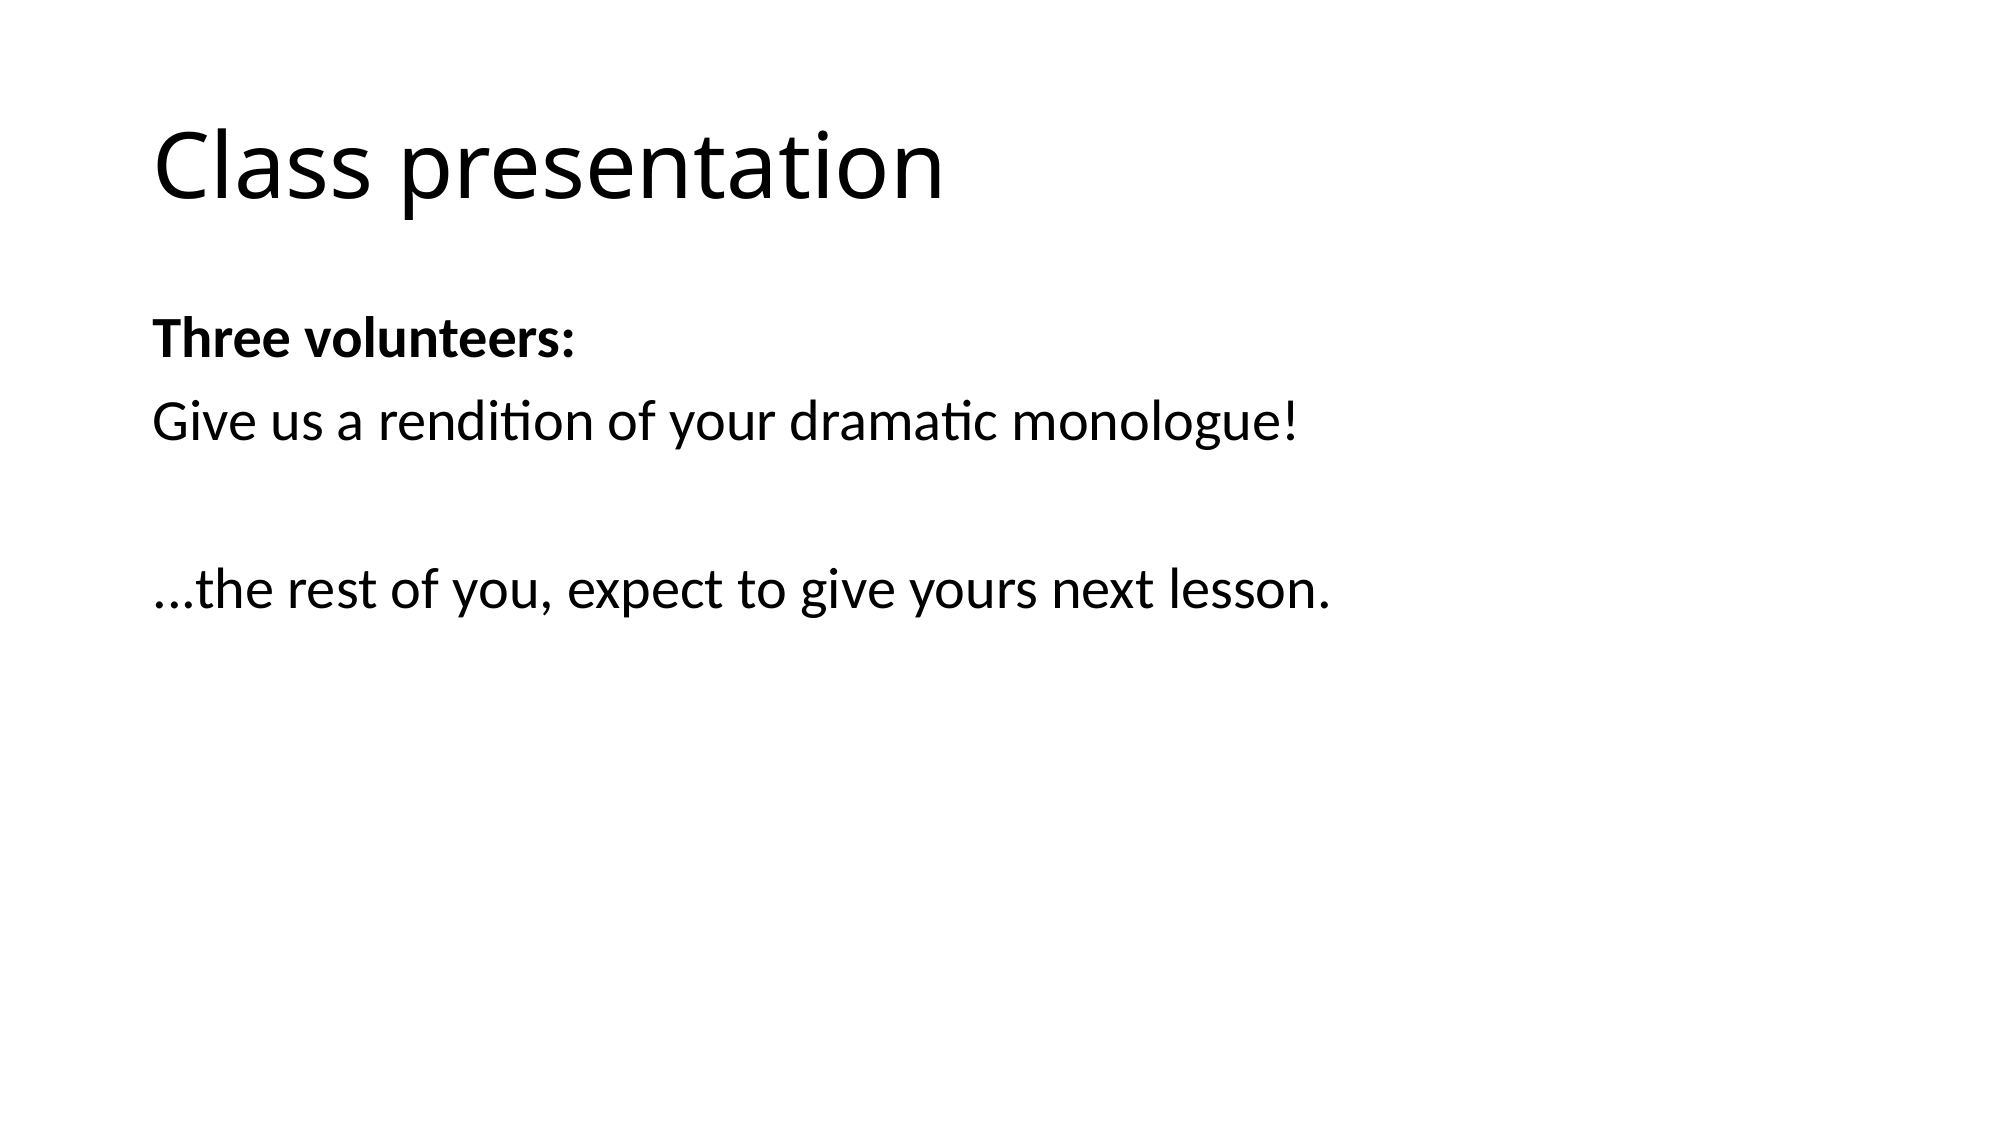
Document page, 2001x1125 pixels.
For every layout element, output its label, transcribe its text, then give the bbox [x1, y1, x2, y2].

title Class presentation [137, 59, 1863, 278]
list Three volunteers: Give us a rendition of your dramatic monologue! ...the rest of you, expect to give yours next lesson. [137, 299, 1863, 654]
